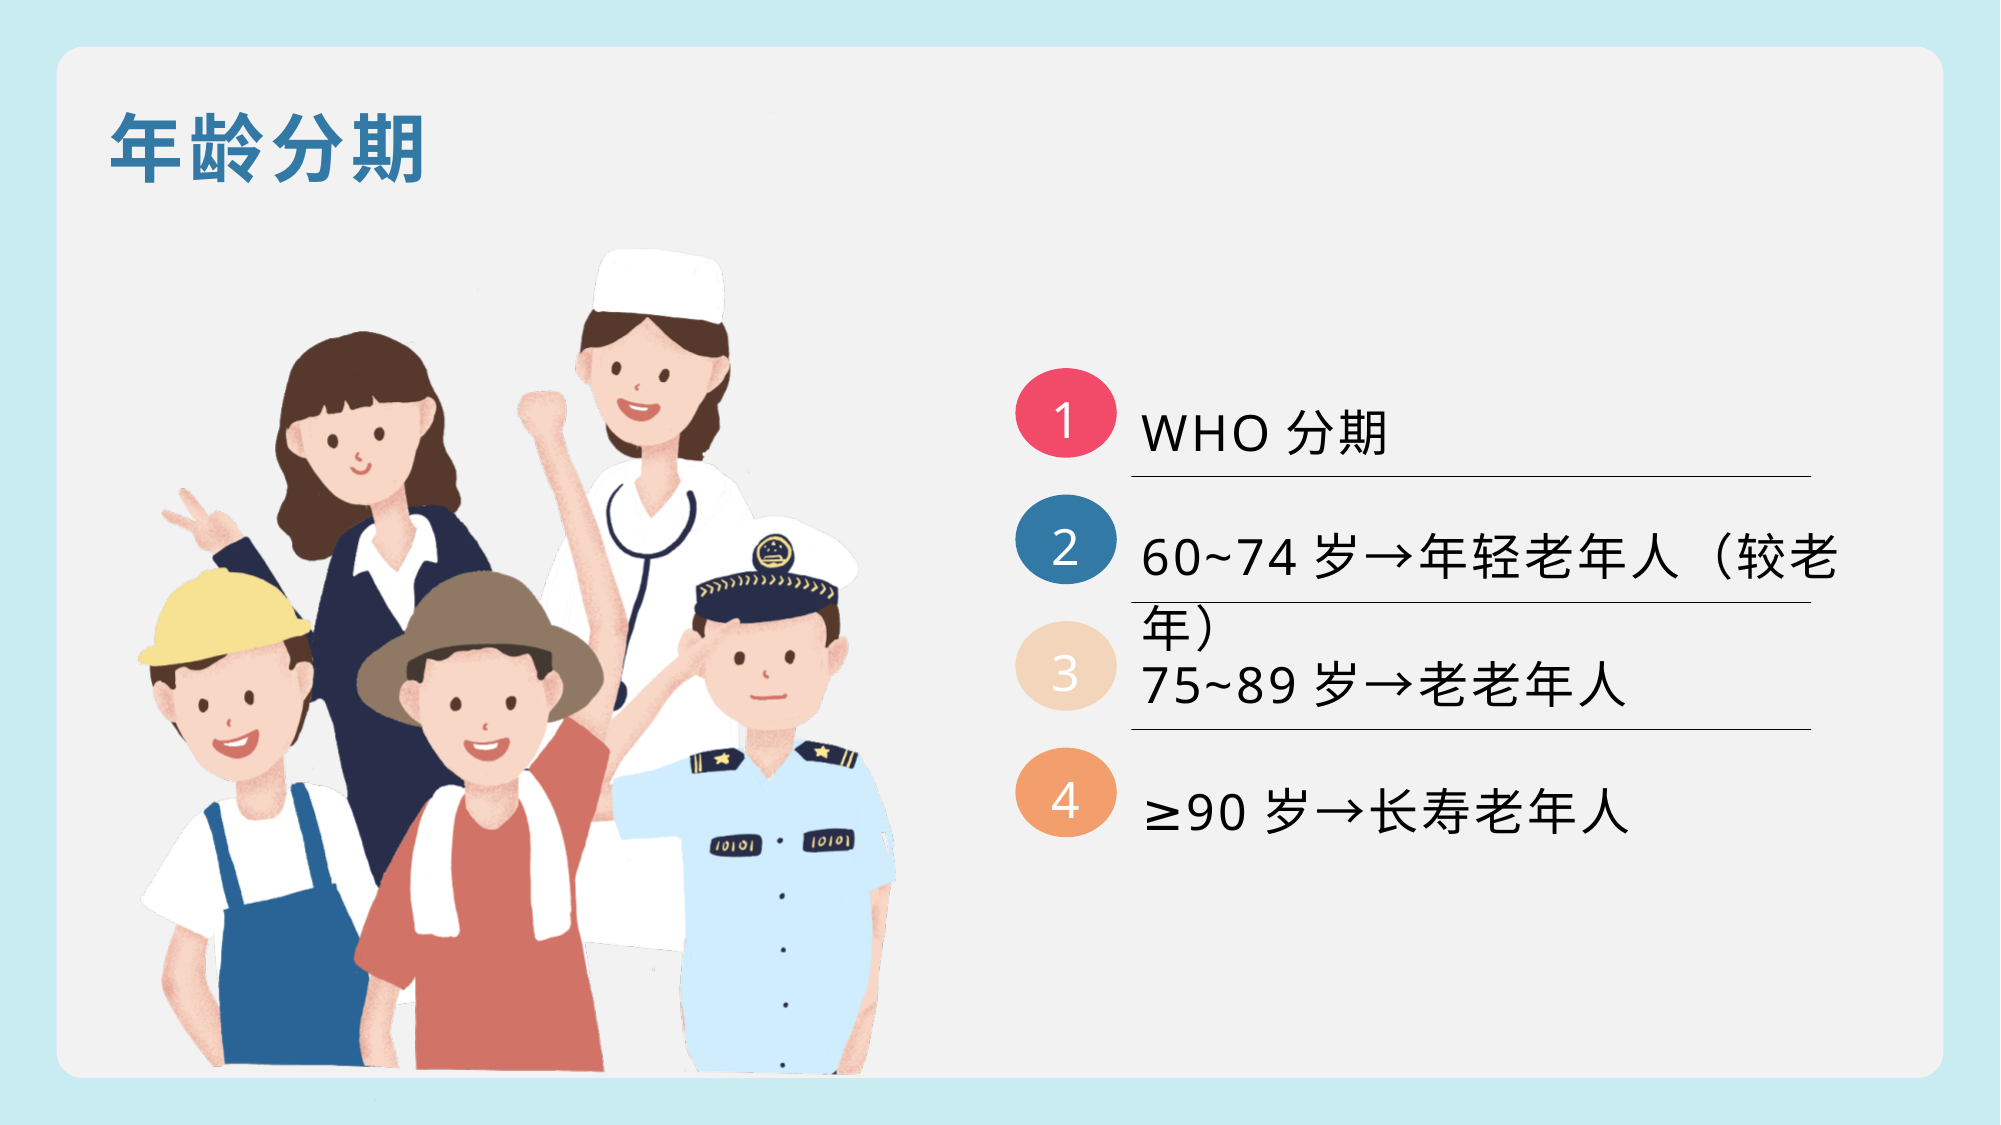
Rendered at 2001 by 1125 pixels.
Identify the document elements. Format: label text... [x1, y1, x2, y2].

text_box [1230, 367, 1778, 458]
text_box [1230, 747, 1778, 838]
picture [0, 112, 1226, 1125]
text_box [54, 44, 1946, 493]
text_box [1230, 494, 1962, 585]
text_box 年龄分期 [93, 59, 1475, 215]
text_box [1230, 593, 1946, 1081]
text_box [1230, 620, 1778, 711]
